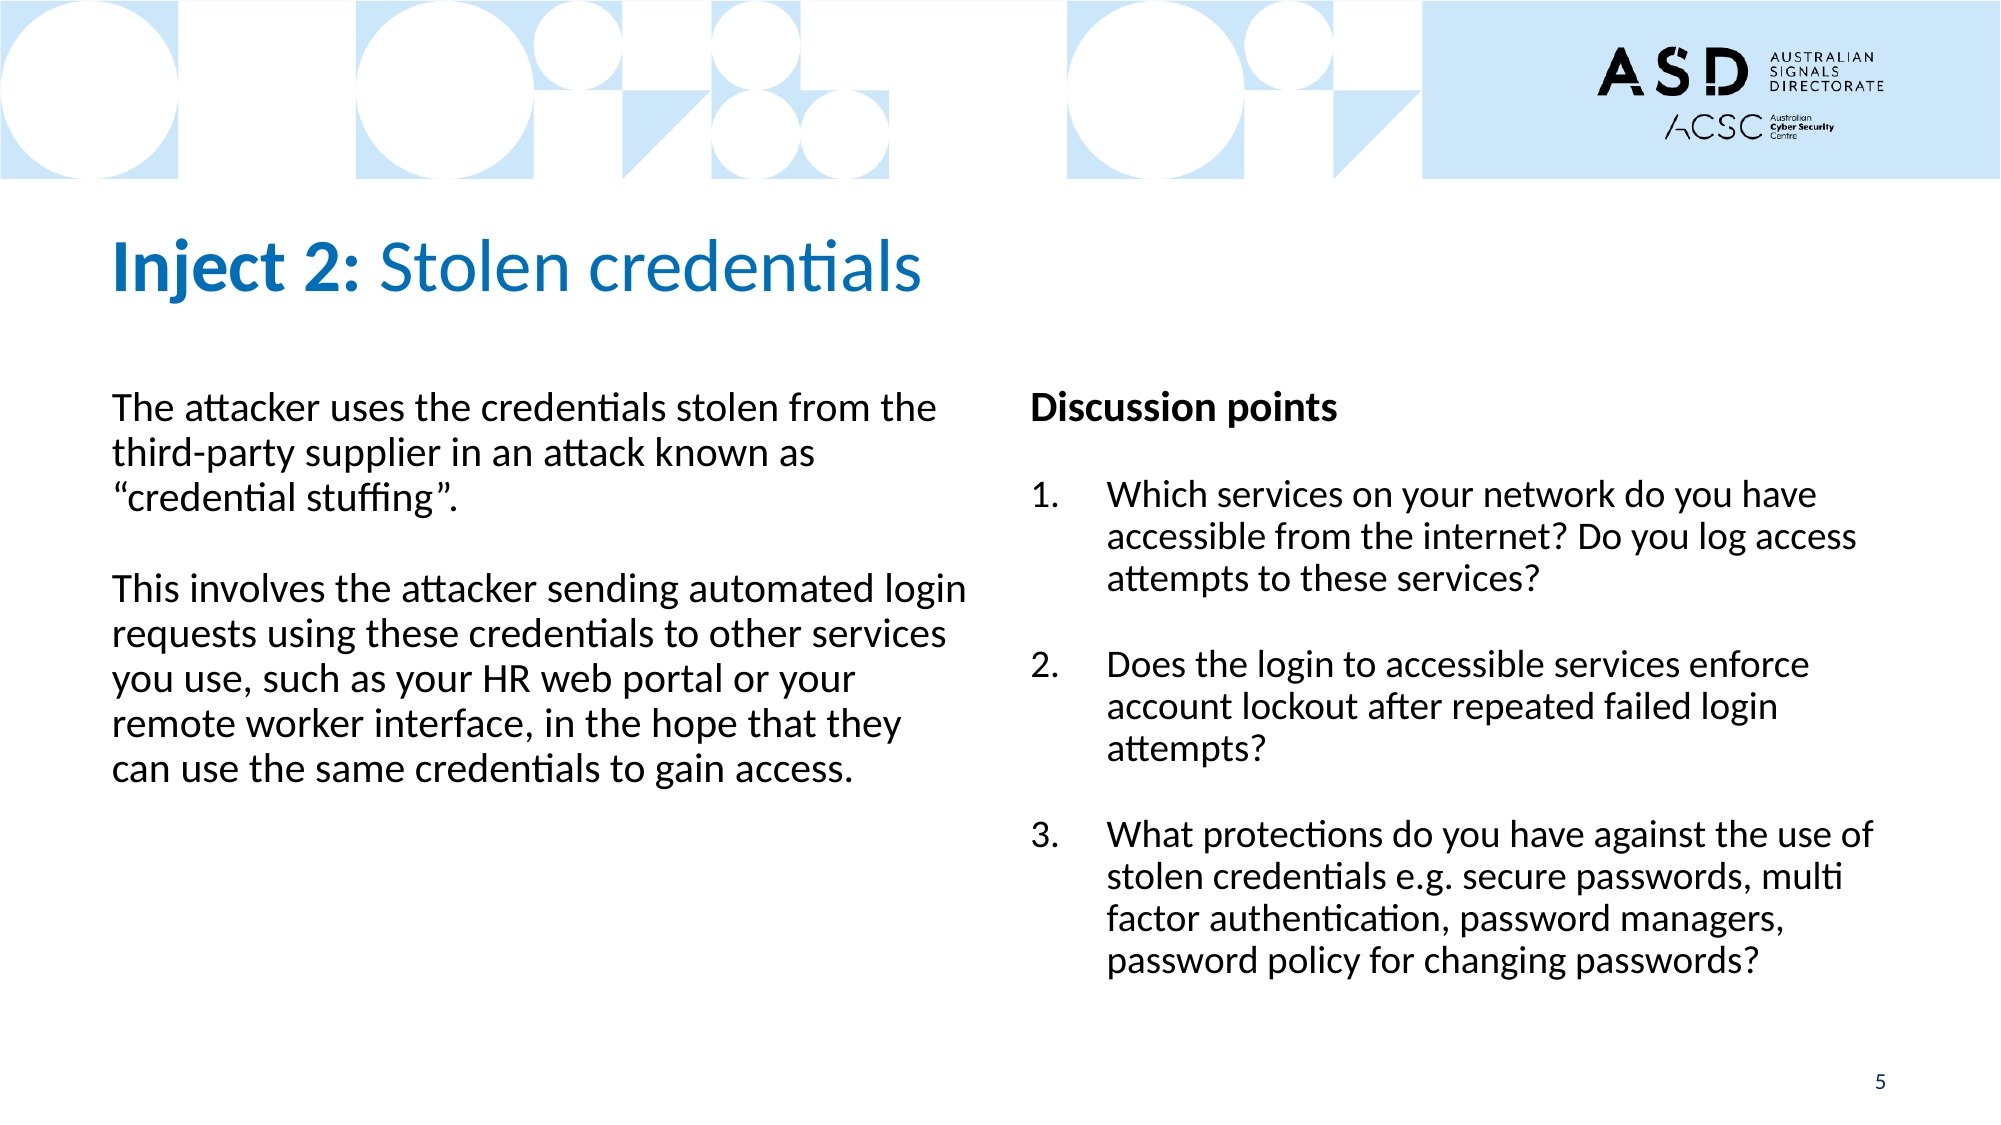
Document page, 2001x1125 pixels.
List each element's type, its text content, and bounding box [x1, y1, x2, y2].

slide_number 5 [1799, 1050, 1902, 1111]
list The attacker uses the credentials stolen from the third-party supplier in an attack known as “credential stuffing”. This involves the attacker sending automated login requests using these credentials to other services you use, such as your HR web portal or your remote worker interface, in the hope that they can use the same credentials to gain access. [96, 378, 983, 1007]
title Inject 2: Stolen credentials [96, 207, 1902, 328]
picture [0, 0, 2001, 179]
list Discussion points Which services on your network do you have accessible from the internet? Do you log access attempts to these services? Does the login to accessible services enforce account lockout after repeated failed login attempts? What protections do you have against the use of stolen credentials e.g. secure passwords, multi factor authentication, password managers, password policy for changing passwords? [1015, 376, 1902, 1006]
